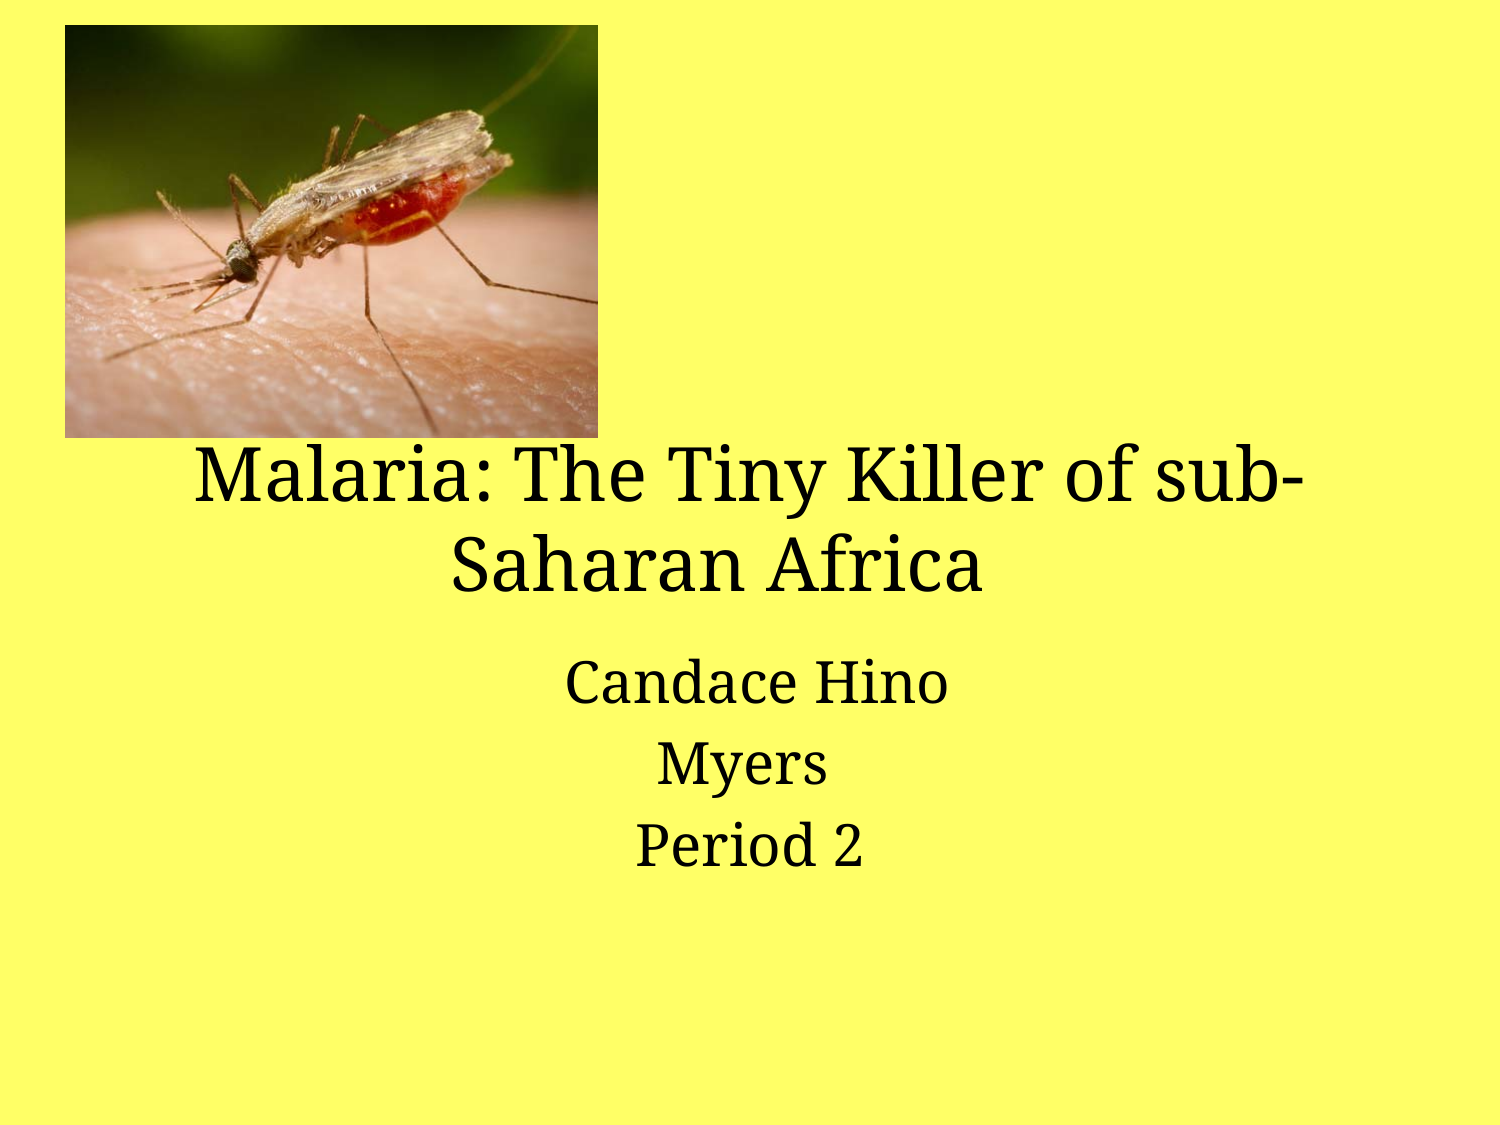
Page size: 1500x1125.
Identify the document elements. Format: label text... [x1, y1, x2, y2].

title Malaria: The Tiny Killer of sub-Saharan Africa [112, 396, 1388, 638]
subtitle Candace Hino Myers Period 2 [225, 637, 1275, 925]
picture [64, 25, 598, 438]
